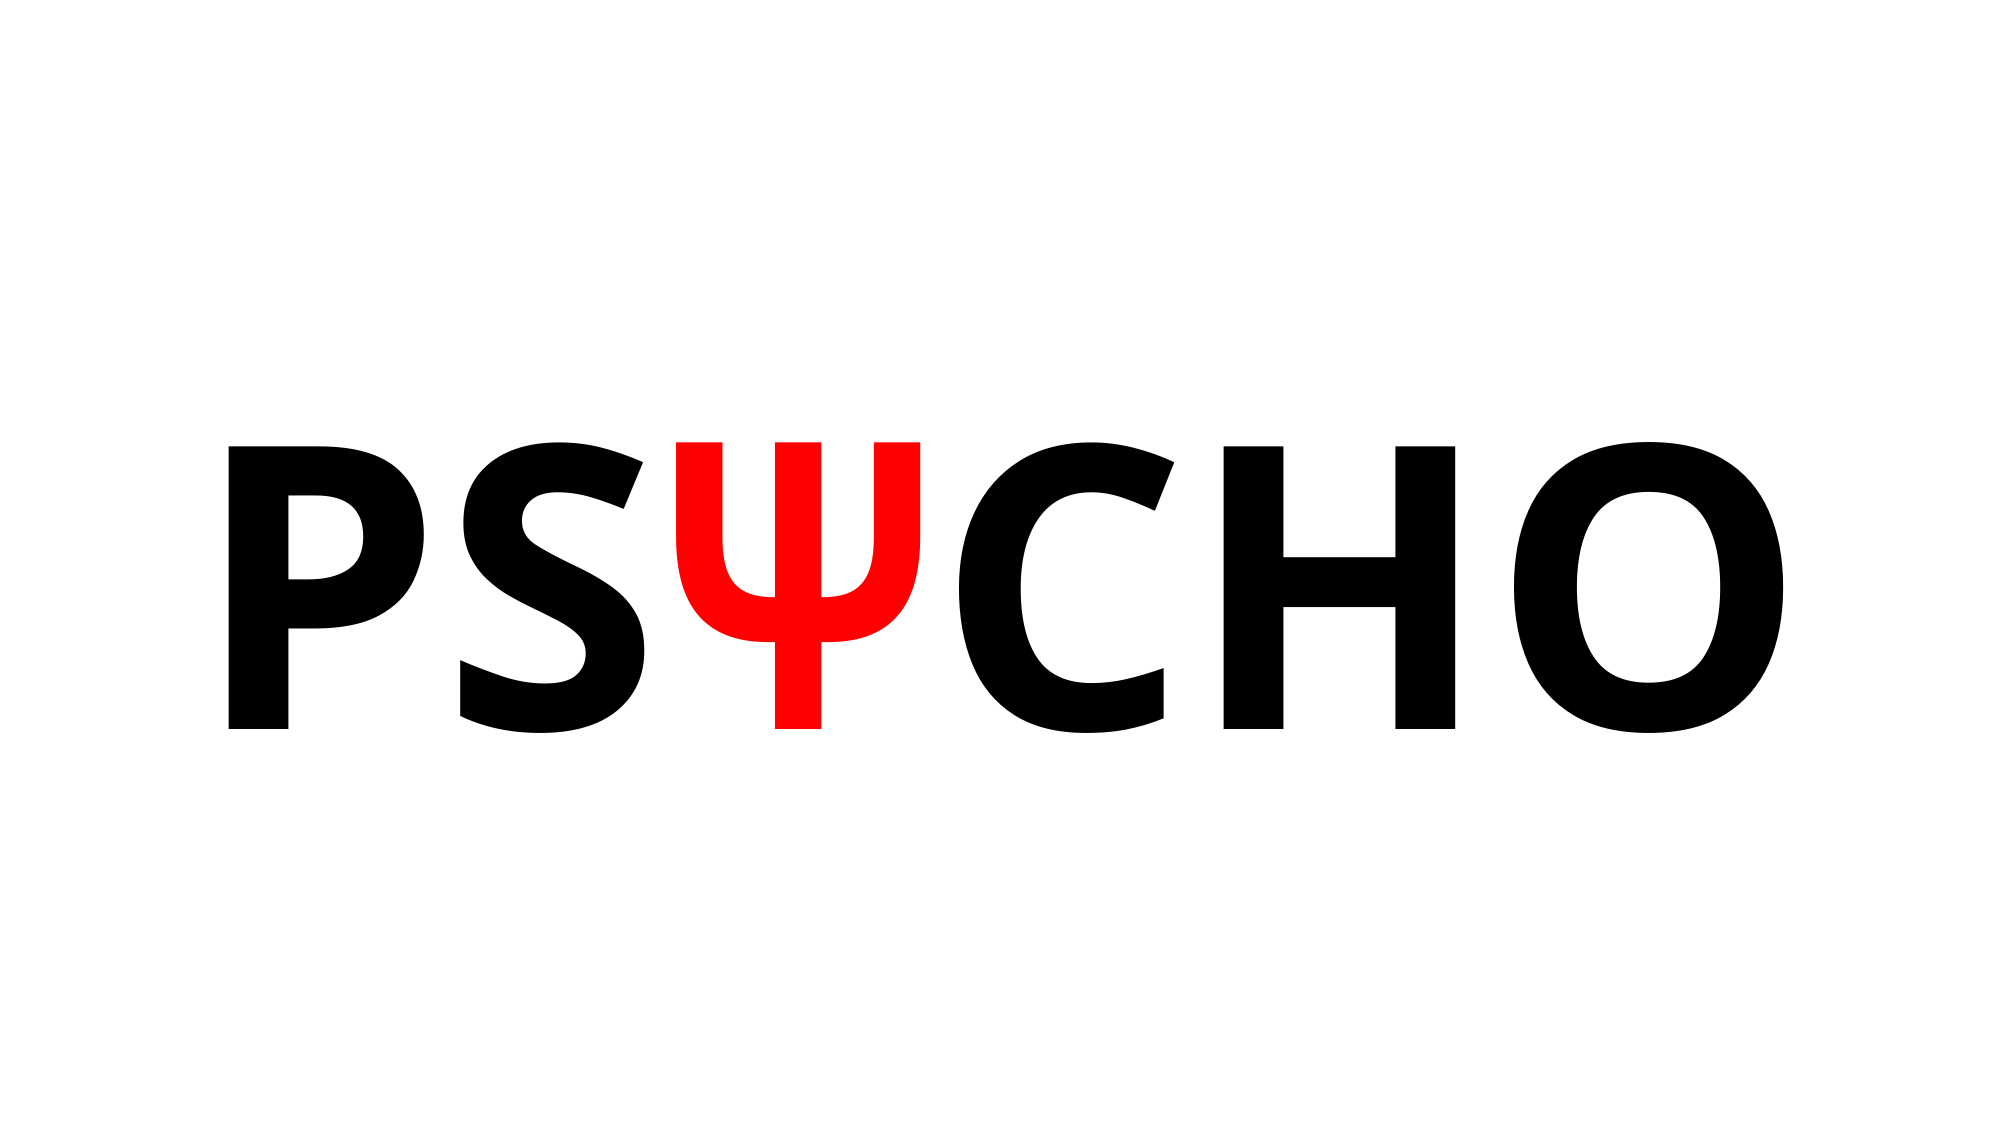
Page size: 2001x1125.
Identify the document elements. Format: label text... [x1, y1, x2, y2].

text_box PSΨCHO [0, 0, 2000, 1125]
